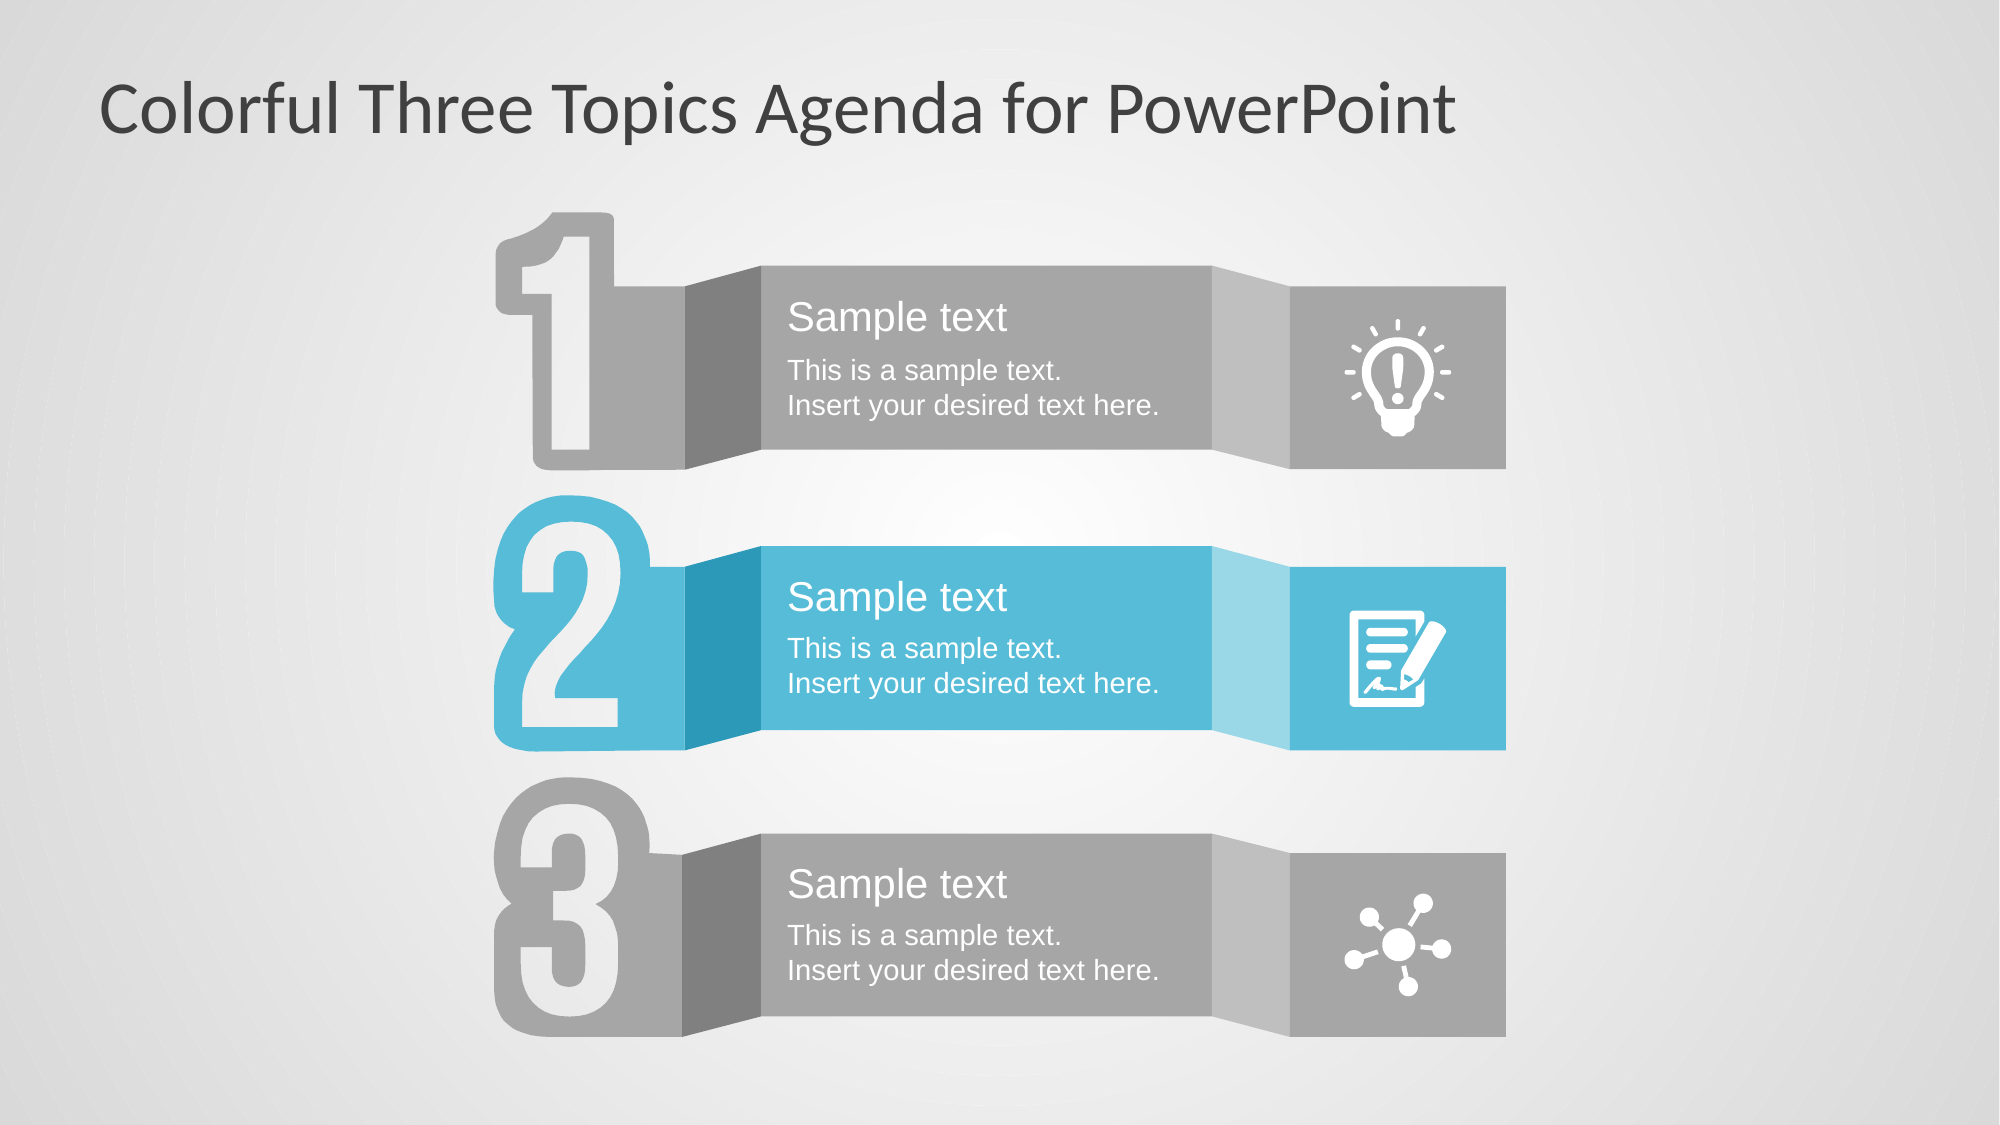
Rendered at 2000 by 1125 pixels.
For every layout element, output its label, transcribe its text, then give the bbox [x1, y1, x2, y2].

text_box [1211, 265, 1289, 469]
text_box Sample text [772, 282, 1190, 348]
text_box [1211, 833, 1290, 1037]
text_box [684, 265, 762, 470]
text_box [495, 212, 684, 471]
text_box This is a sample text. Insert your desired text here. [772, 628, 1185, 707]
text_box [1289, 286, 1506, 470]
text_box [761, 546, 1211, 731]
text_box This is a sample text. Insert your desired text here. [772, 343, 1191, 429]
text_box Sample text [772, 849, 1188, 915]
text_box This is a sample text. Insert your desired text here. [772, 915, 1187, 994]
text_box [493, 777, 682, 1037]
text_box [1344, 893, 1452, 997]
text_box [493, 495, 685, 752]
text_box [682, 833, 761, 1037]
text_box [1211, 546, 1289, 751]
text_box [762, 265, 1211, 450]
text_box Sample text [772, 562, 1189, 628]
text_box [1289, 566, 1506, 751]
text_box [1349, 610, 1447, 708]
text_box [761, 833, 1211, 1017]
text_box [685, 546, 761, 751]
text_box [1289, 853, 1506, 1037]
title Colorful Three Topics Agenda for PowerPoint [99, 45, 1900, 162]
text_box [1344, 318, 1452, 437]
